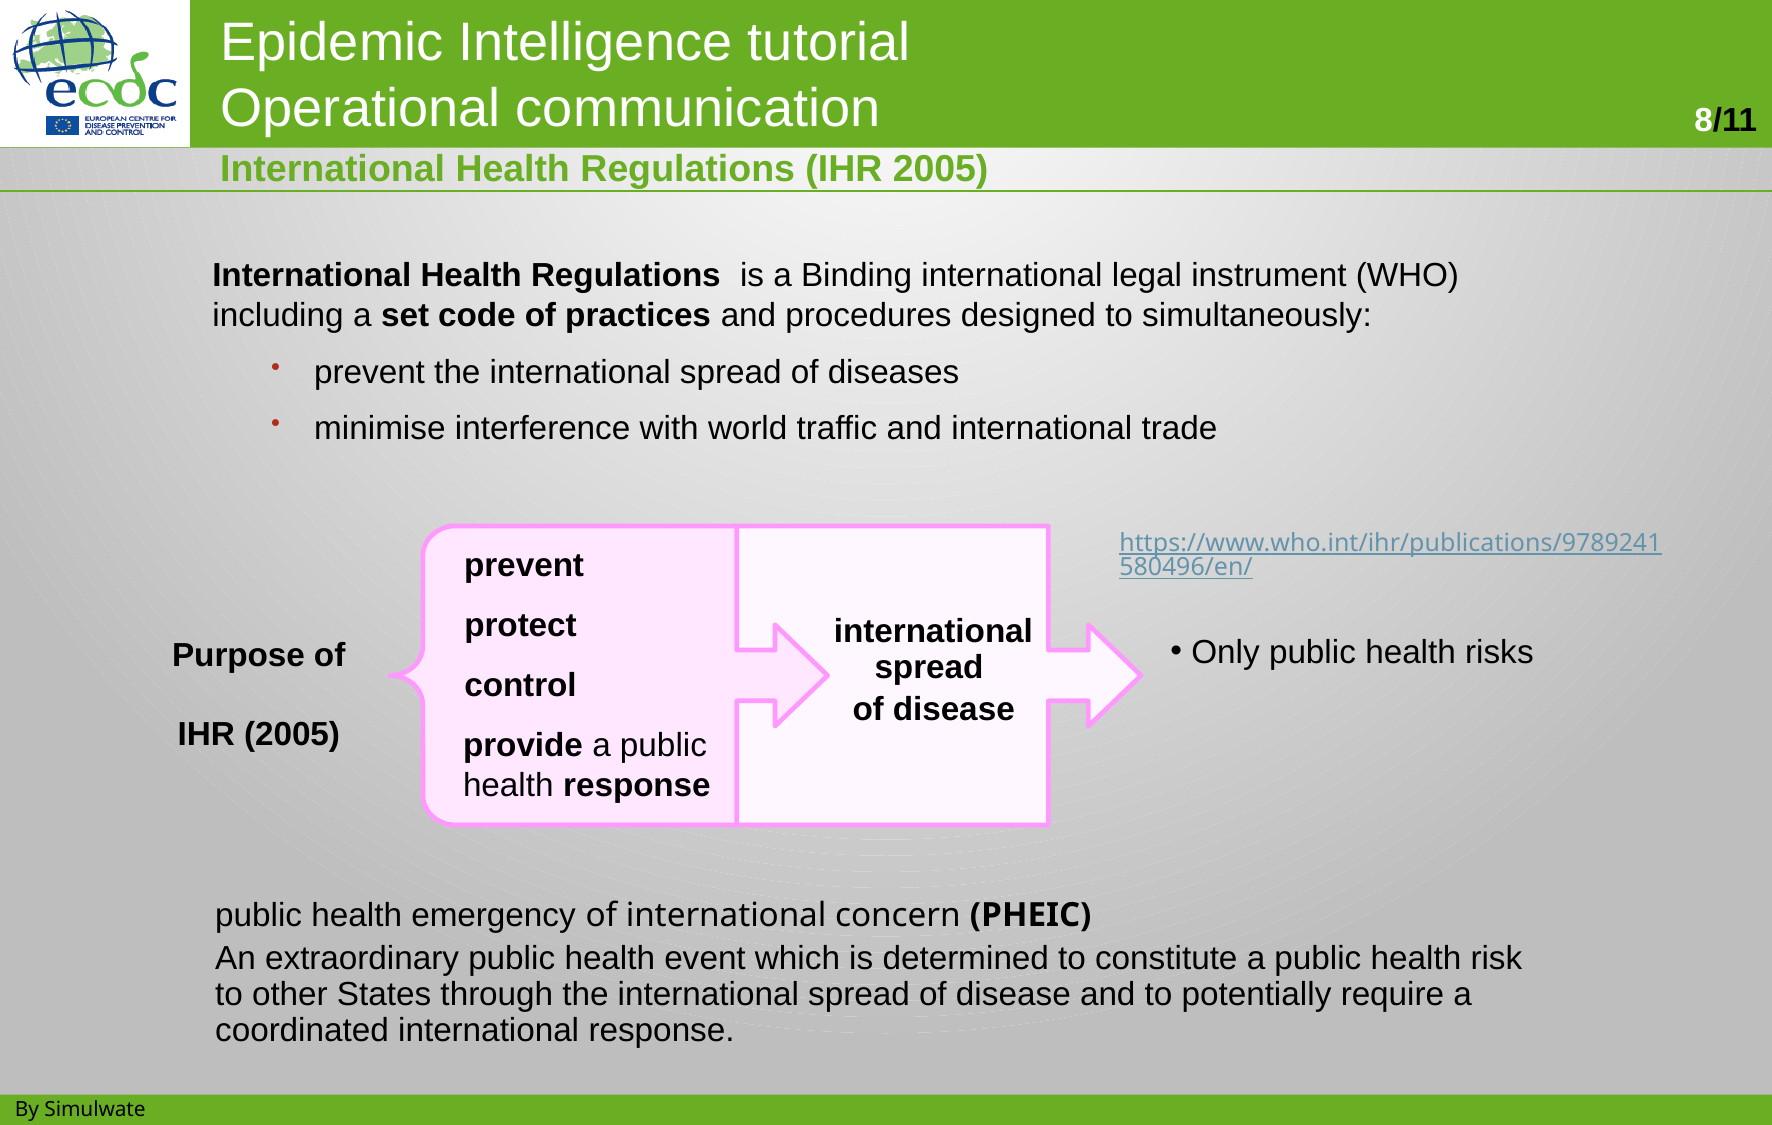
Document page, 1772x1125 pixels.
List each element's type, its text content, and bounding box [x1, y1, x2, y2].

text_box Purpose of IHR (2005) [156, 620, 361, 723]
text_box international spread of disease [813, 606, 1055, 736]
text_box [390, 525, 456, 825]
text_box [456, 526, 813, 825]
picture [0, 0, 190, 147]
text_box [1055, 624, 1142, 727]
text_box [737, 526, 1049, 660]
text_box Only public health risks [1155, 627, 1645, 678]
text_box provide a public health response [456, 715, 733, 811]
text_box public health emergency of international concern (PHEIC) An extraordinary public health event which is determined to constitute a public health risk to other States through the international spread of disease and to potentially require a coordinated international response. [200, 890, 1557, 1056]
text_box prevent [456, 536, 600, 591]
text_box International Health Regulations (IHR 2005) [205, 141, 1406, 198]
text_box control [456, 655, 592, 711]
text_box https://www.who.int/ihr/publications/9789241580496/en/ [1104, 519, 1688, 565]
text_box [737, 691, 1049, 825]
text_box protect [456, 595, 592, 651]
text_box International Health Regulations is a Binding international legal instrument (WHO) including a set code of practices and procedures designed to simultaneously: prevent the international spread of diseases minimise interference with world traffic and international trade [200, 241, 1580, 461]
